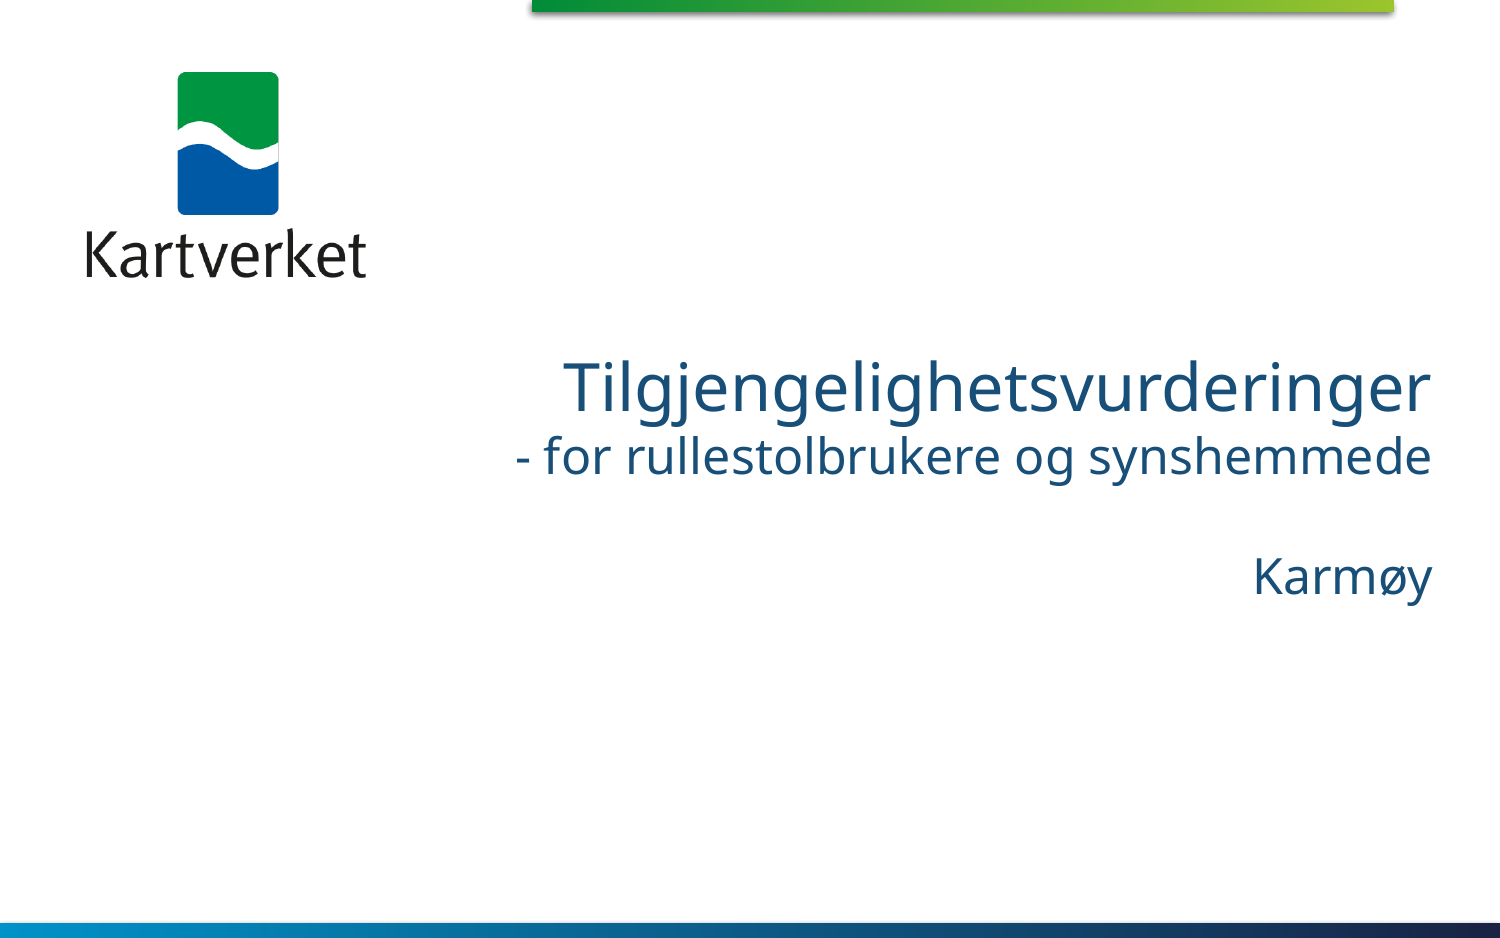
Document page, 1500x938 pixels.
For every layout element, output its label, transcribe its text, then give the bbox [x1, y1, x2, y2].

text_box Tilgjengelighetsvurderinger - for rullestolbrukere og synshemmede Karmøy [66, 337, 1449, 613]
